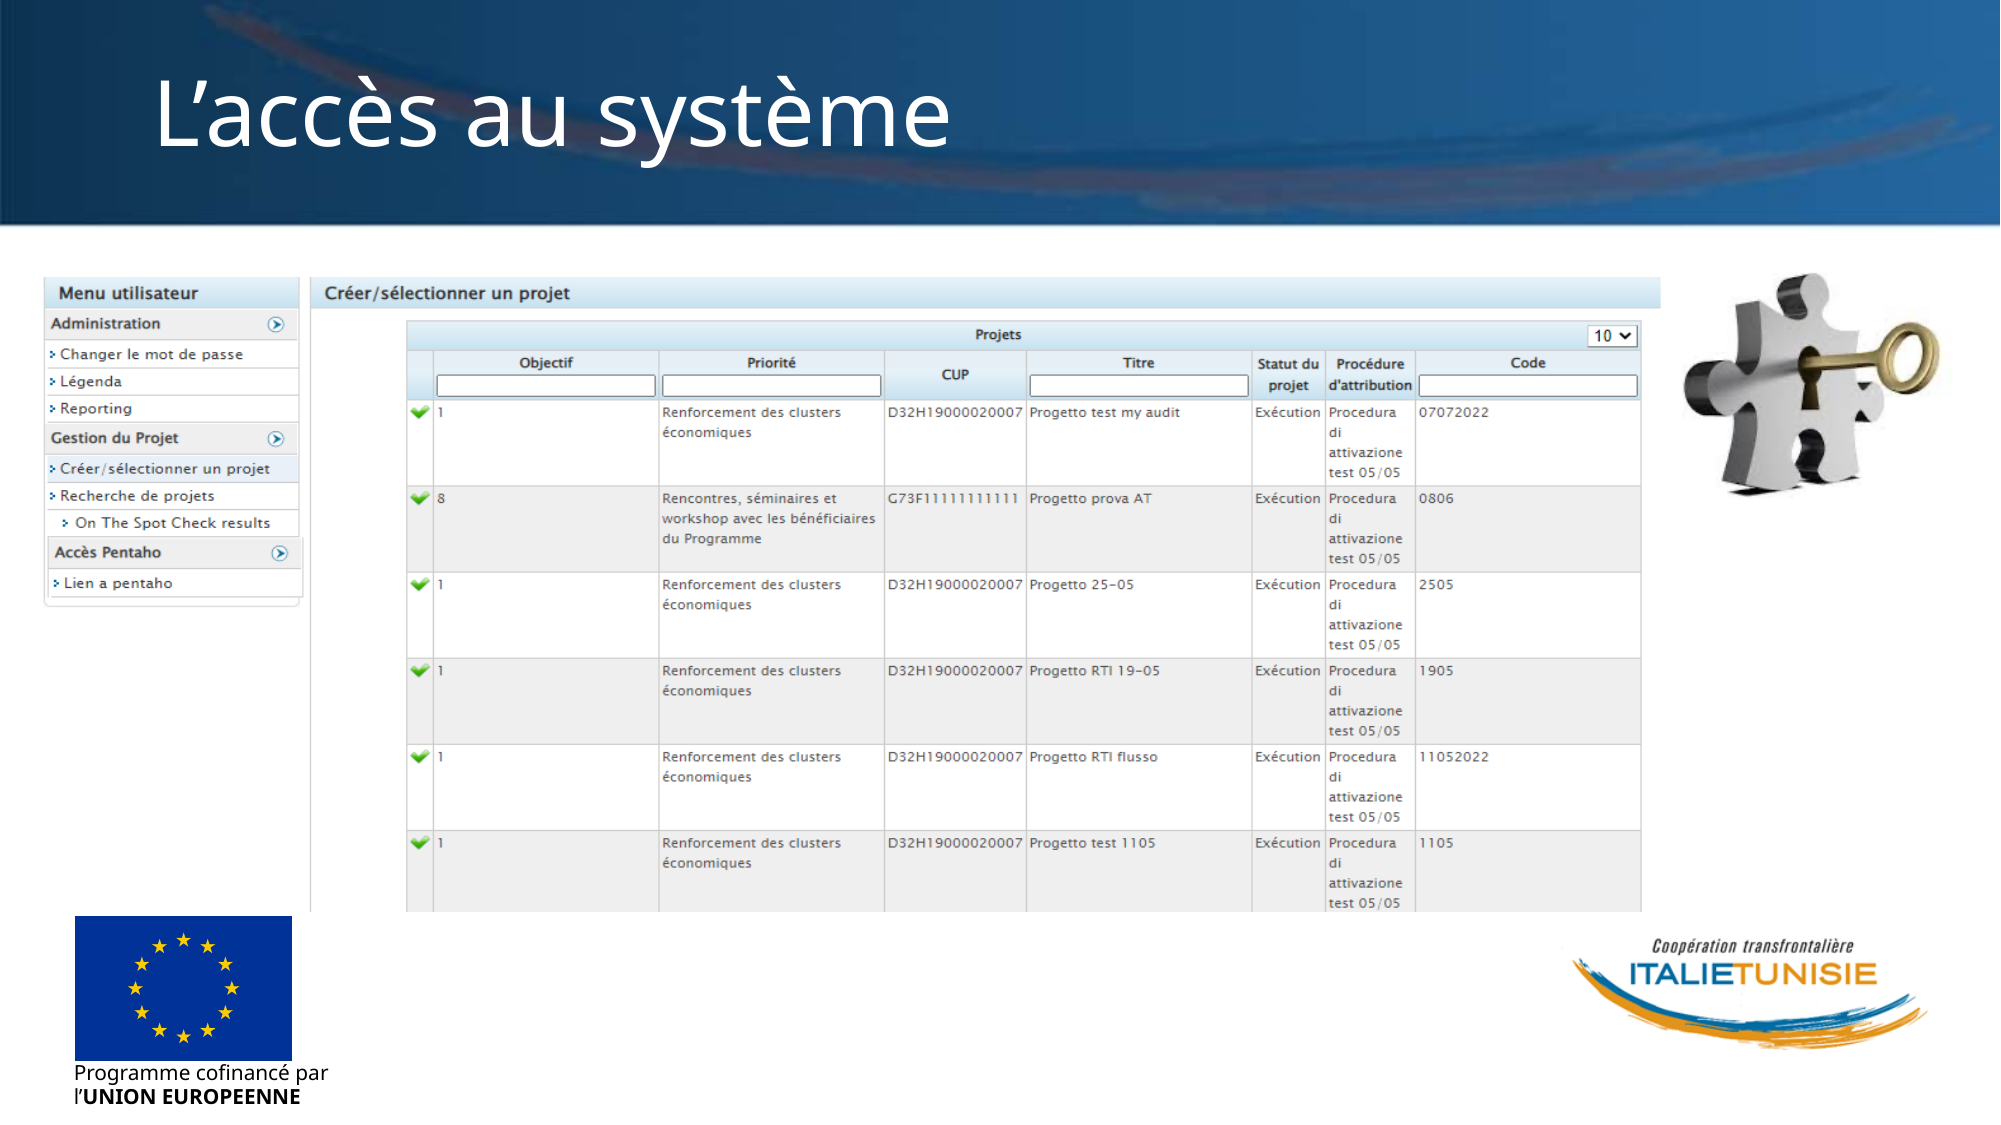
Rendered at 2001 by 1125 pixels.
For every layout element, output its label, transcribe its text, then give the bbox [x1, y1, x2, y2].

title L’accès au système [137, 59, 1863, 277]
picture [0, 0, 2000, 229]
picture [75, 916, 292, 1061]
picture [34, 262, 2000, 1085]
